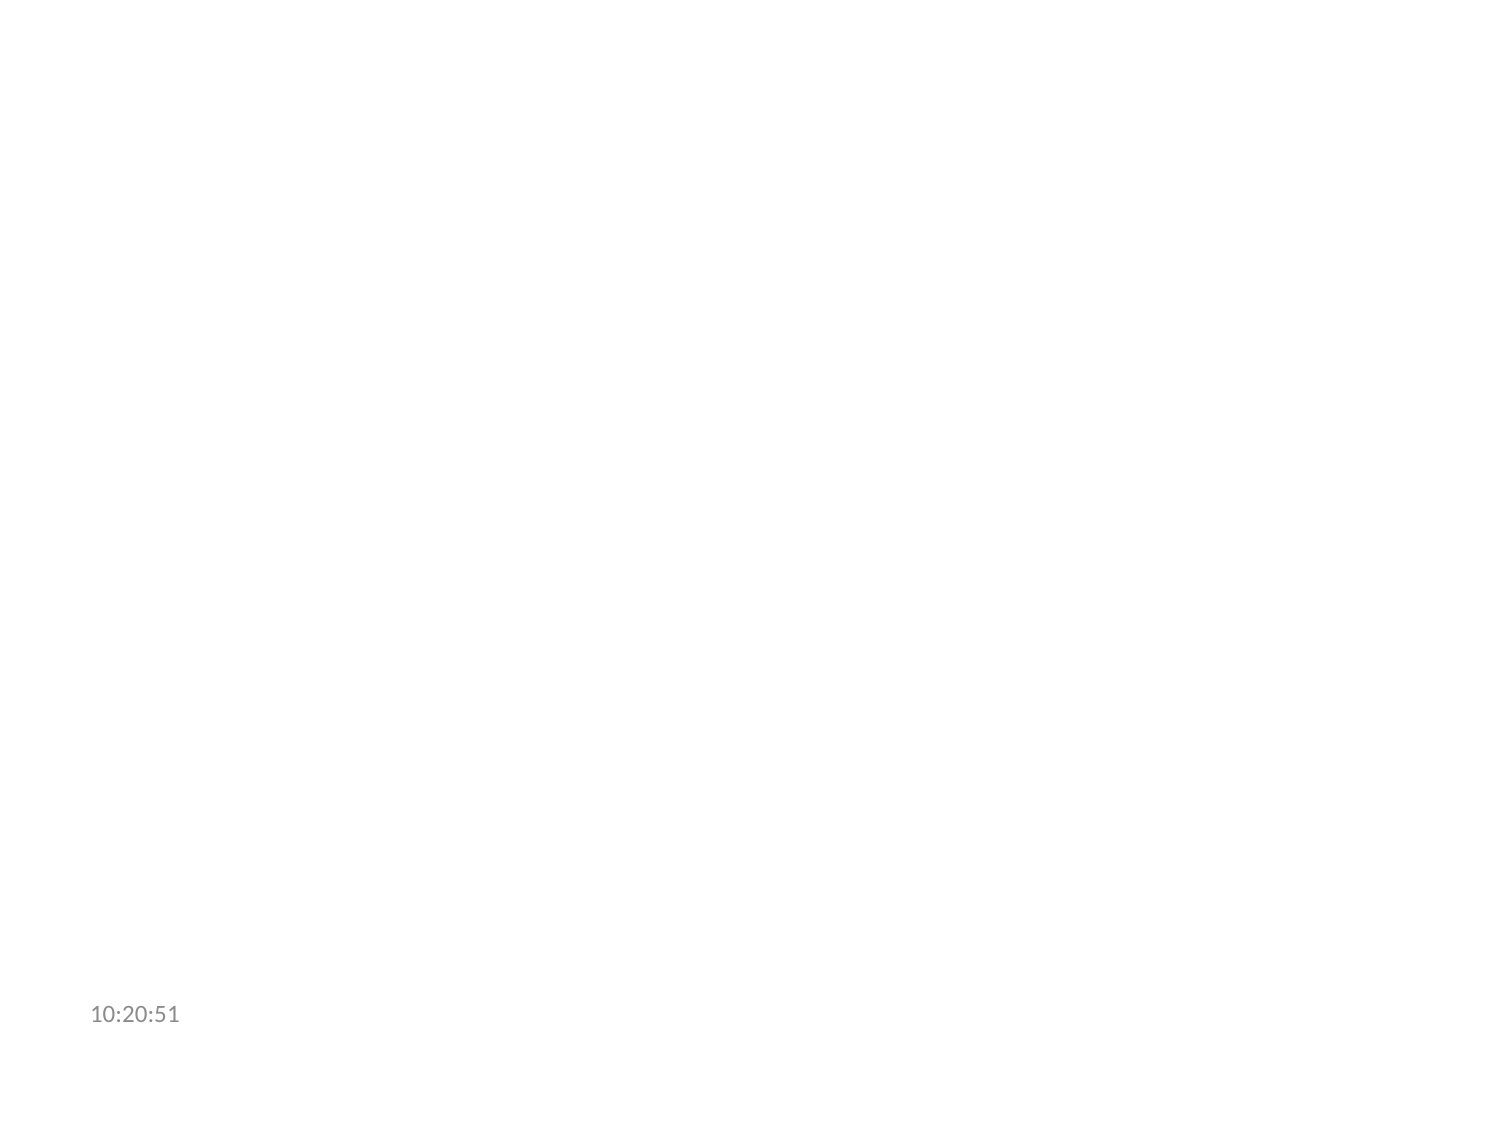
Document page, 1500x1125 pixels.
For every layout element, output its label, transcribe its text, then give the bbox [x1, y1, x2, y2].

text_box 15:35:09 [75, 982, 425, 1043]
